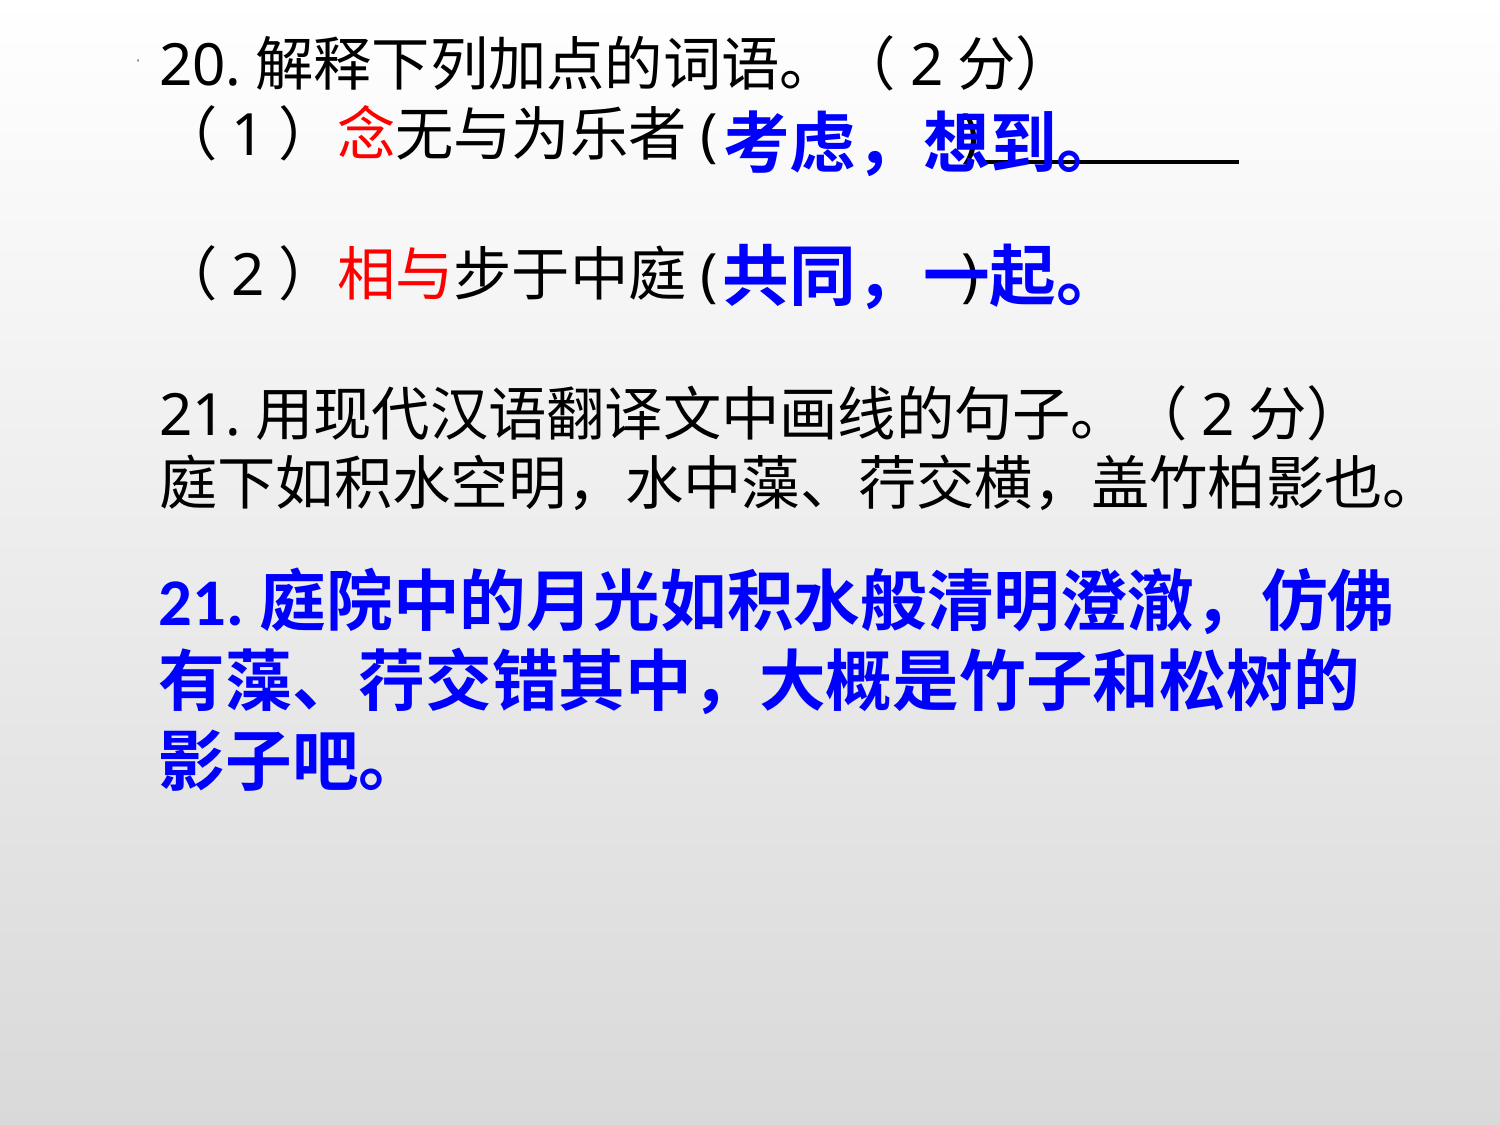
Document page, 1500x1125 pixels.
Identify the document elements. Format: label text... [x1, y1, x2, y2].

text_box 共同，一起。 [708, 226, 1164, 322]
text_box 20.解释下列加点的词语。（2分） （1）念无与为乐者( ) （2）相与步于中庭( ) 21.用现代汉语翻译文中画线的句子。（2分） 庭下如积水空明，水中藻、荇交横，盖竹柏影也。 [69, 19, 1479, 525]
text_box 考虑，想到。 [708, 93, 1387, 189]
text_box 21.庭院中的月光如积水般清明澄澈，仿佛有藻、荇交错其中，大概是竹子和松树的影子吧。 [143, 551, 1436, 806]
